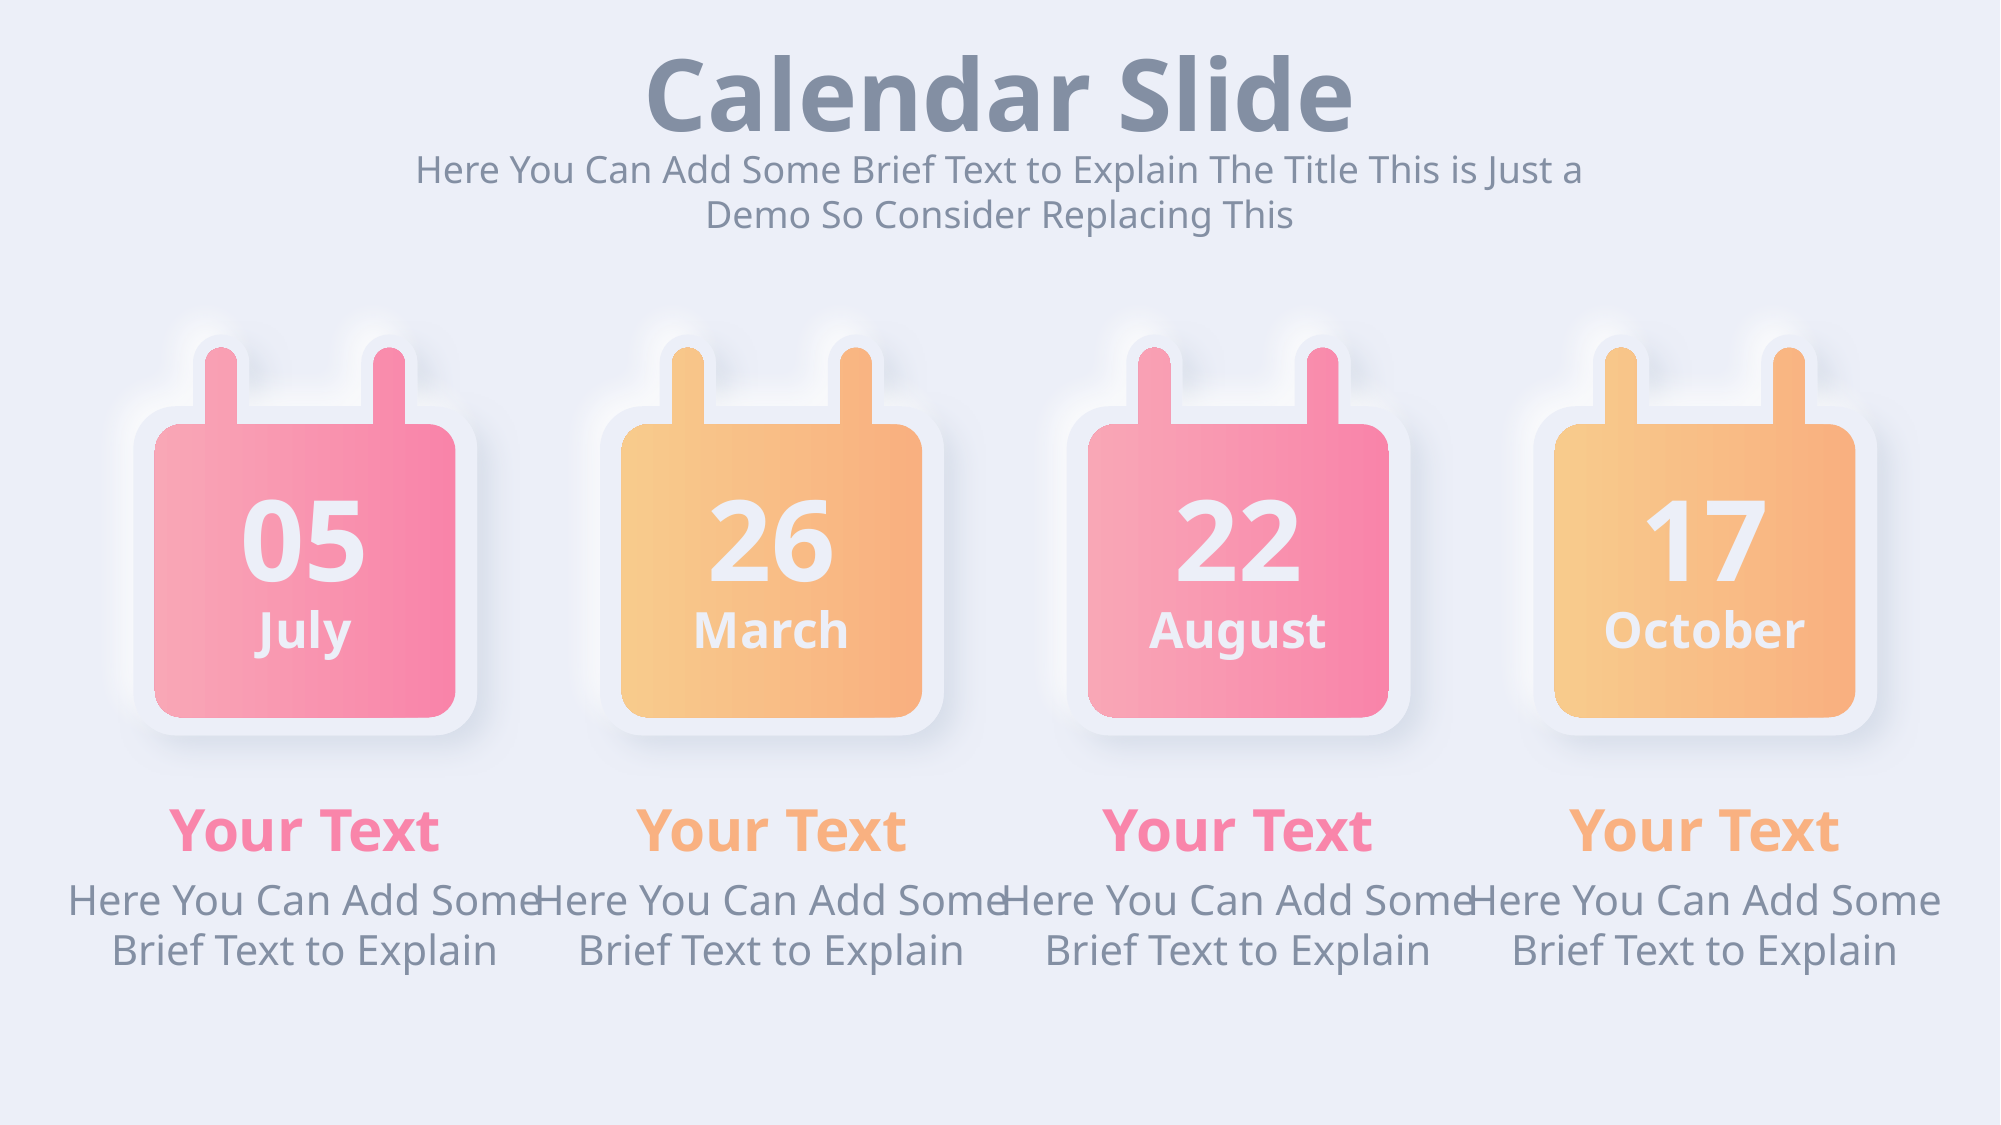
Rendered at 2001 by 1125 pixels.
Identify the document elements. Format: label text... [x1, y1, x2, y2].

text_box Calendar Slide [416, 23, 1584, 138]
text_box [1443, 334, 1967, 1033]
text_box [510, 334, 977, 1033]
text_box Here You Can Add Some Brief Text to Explain The Title This is Just a Demo So Consider Replacing This [345, 138, 1655, 244]
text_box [977, 334, 1443, 1033]
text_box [44, 334, 510, 1033]
